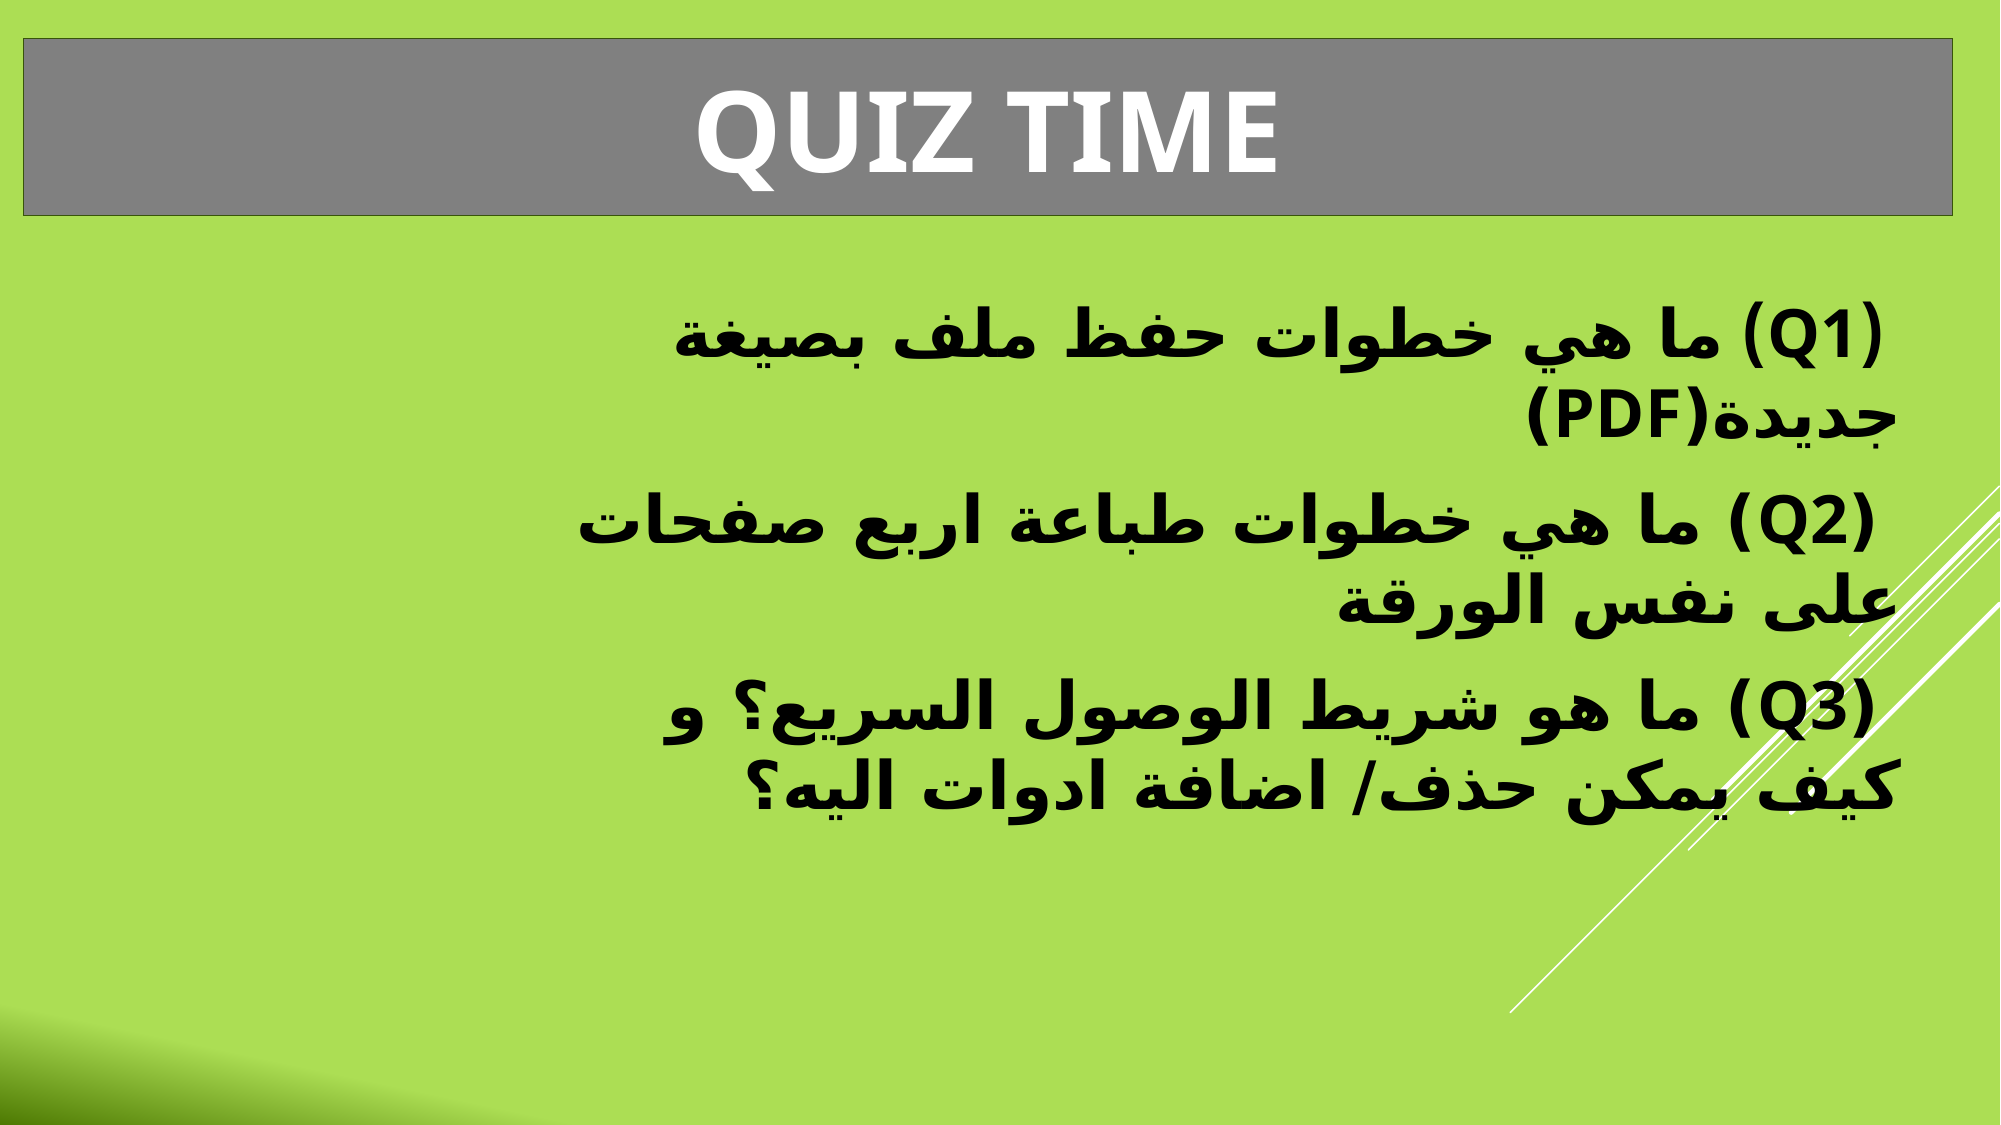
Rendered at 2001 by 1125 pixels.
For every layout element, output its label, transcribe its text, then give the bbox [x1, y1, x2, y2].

list (Q1) ما هي خطوات حفظ ملف بصيغة جديدة(PDF) (Q2) ما هي خطوات طباعة اربع صفحات على نفس الورقة (Q3) ما هو شريط الوصول السريع؟ و كيف يمكن حذف/ اضافة ادوات اليه؟ [497, 256, 1918, 858]
text_box Quiz Time [23, 38, 1953, 216]
